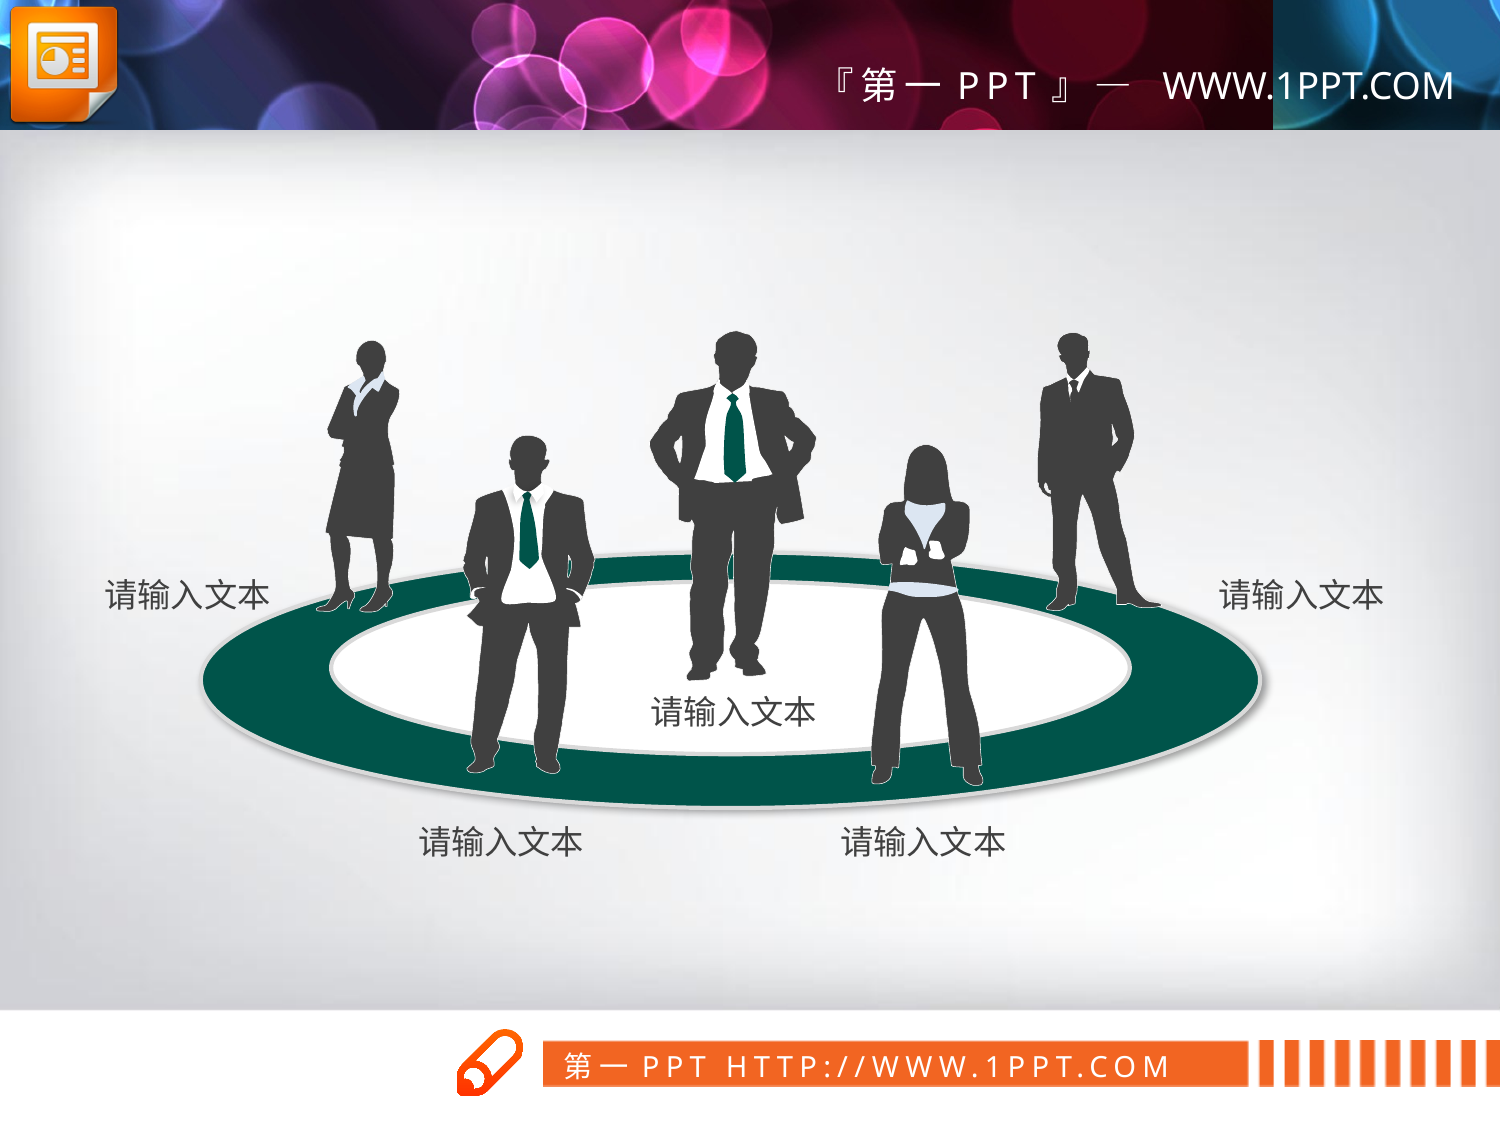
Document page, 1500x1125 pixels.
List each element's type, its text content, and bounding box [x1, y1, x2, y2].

text_box 请输入文本 [390, 817, 613, 869]
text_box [312, 338, 402, 613]
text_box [869, 442, 984, 787]
text_box 请输入文本 [1266, 566, 1413, 622]
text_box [1037, 332, 1162, 613]
text_box 请输入文本 [812, 817, 1035, 869]
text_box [200, 551, 1261, 809]
picture [543, 1040, 1500, 1087]
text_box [647, 330, 817, 682]
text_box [462, 434, 596, 777]
text_box 请输入文本 [76, 566, 195, 622]
picture [0, 0, 1500, 1012]
